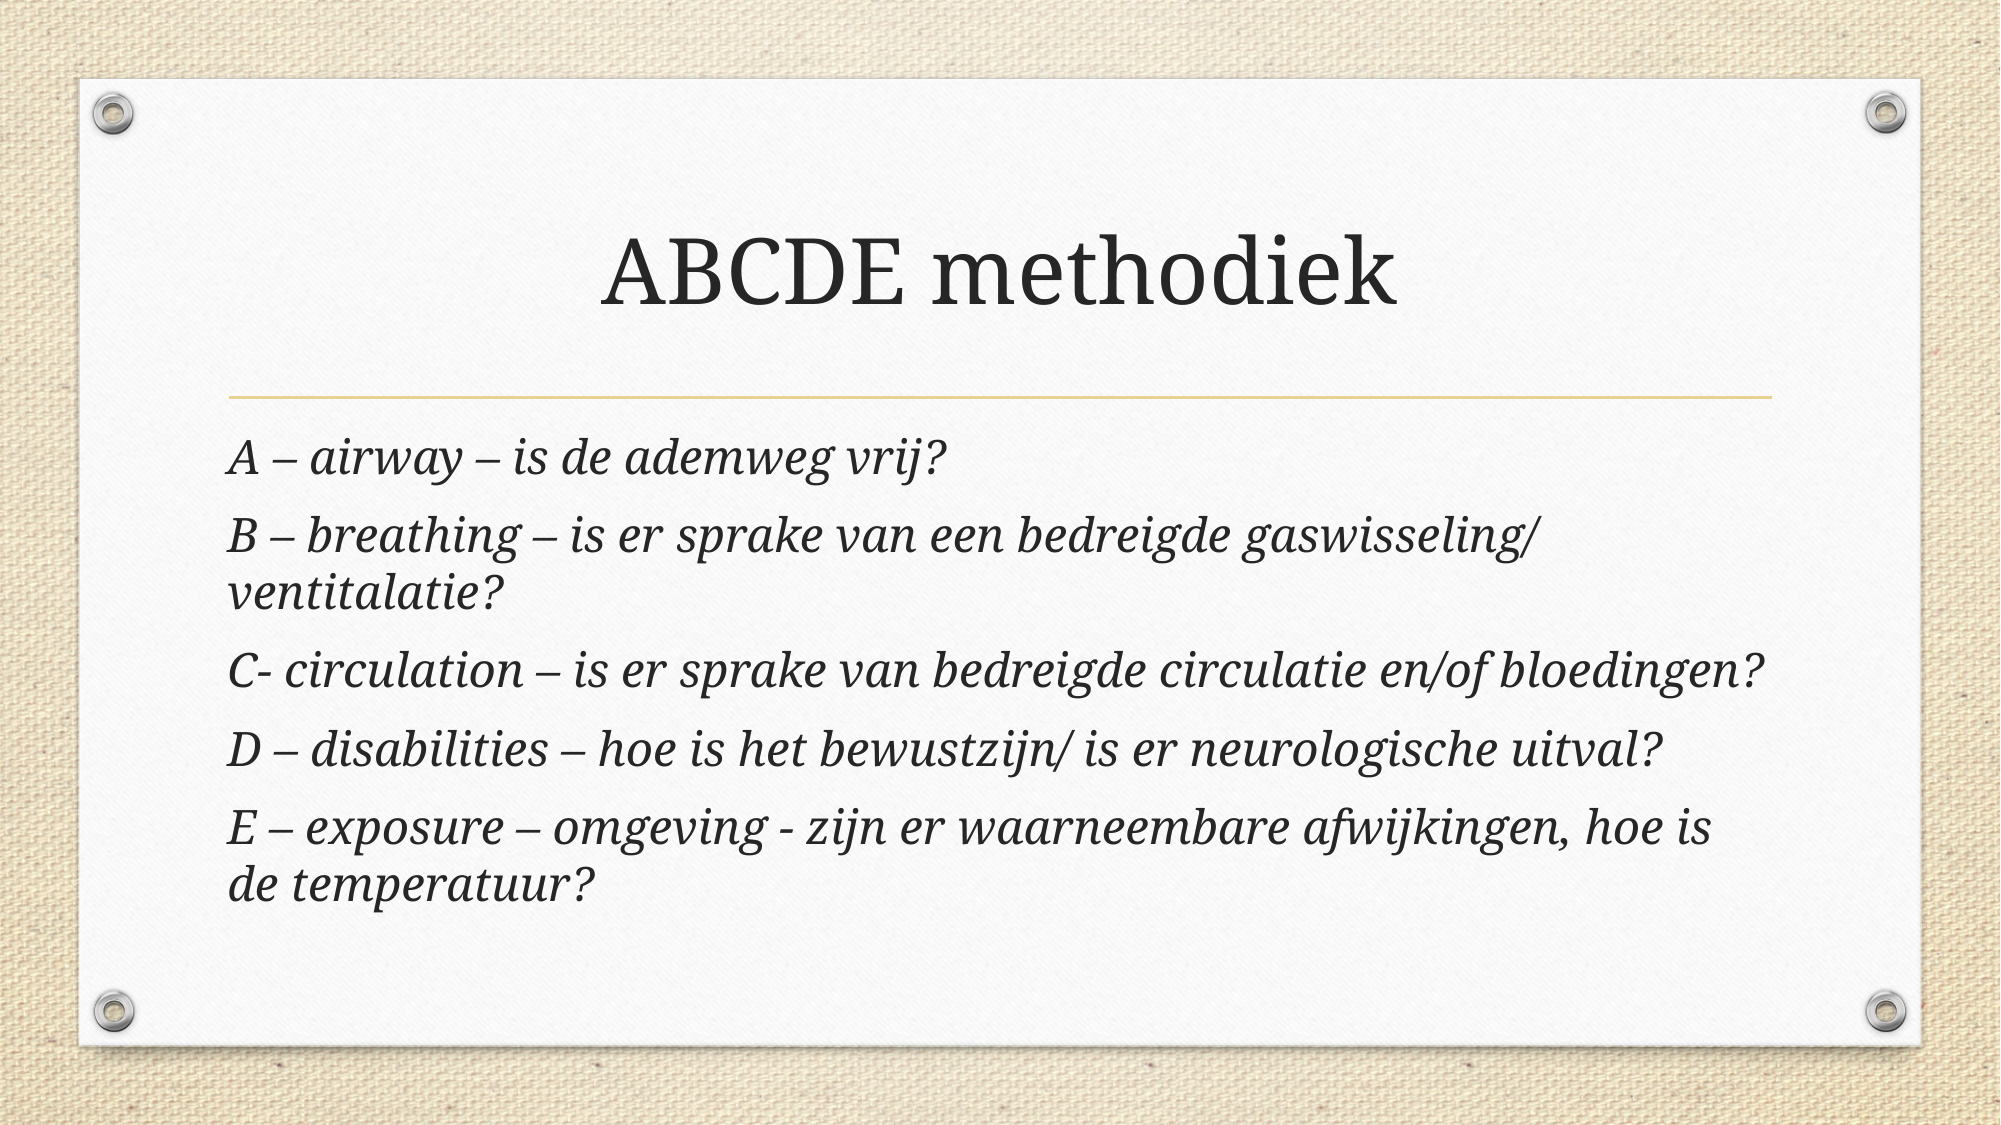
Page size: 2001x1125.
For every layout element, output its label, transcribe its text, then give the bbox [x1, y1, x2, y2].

list A – airway – is de ademweg vrij? B – breathing – is er sprake van een bedreigde gaswisseling/ ventitalatie? C- circulation – is er sprake van bedreigde circulatie en/of bloedingen? D – disabilities – hoe is het bewustzijn/ is er neurologische uitval? E – exposure – omgeving - zijn er waarneembare afwijkingen, hoe is de temperatuur? [212, 419, 1788, 964]
title ABCDE methodiek [212, 161, 1788, 375]
picture [0, 0, 2001, 1125]
